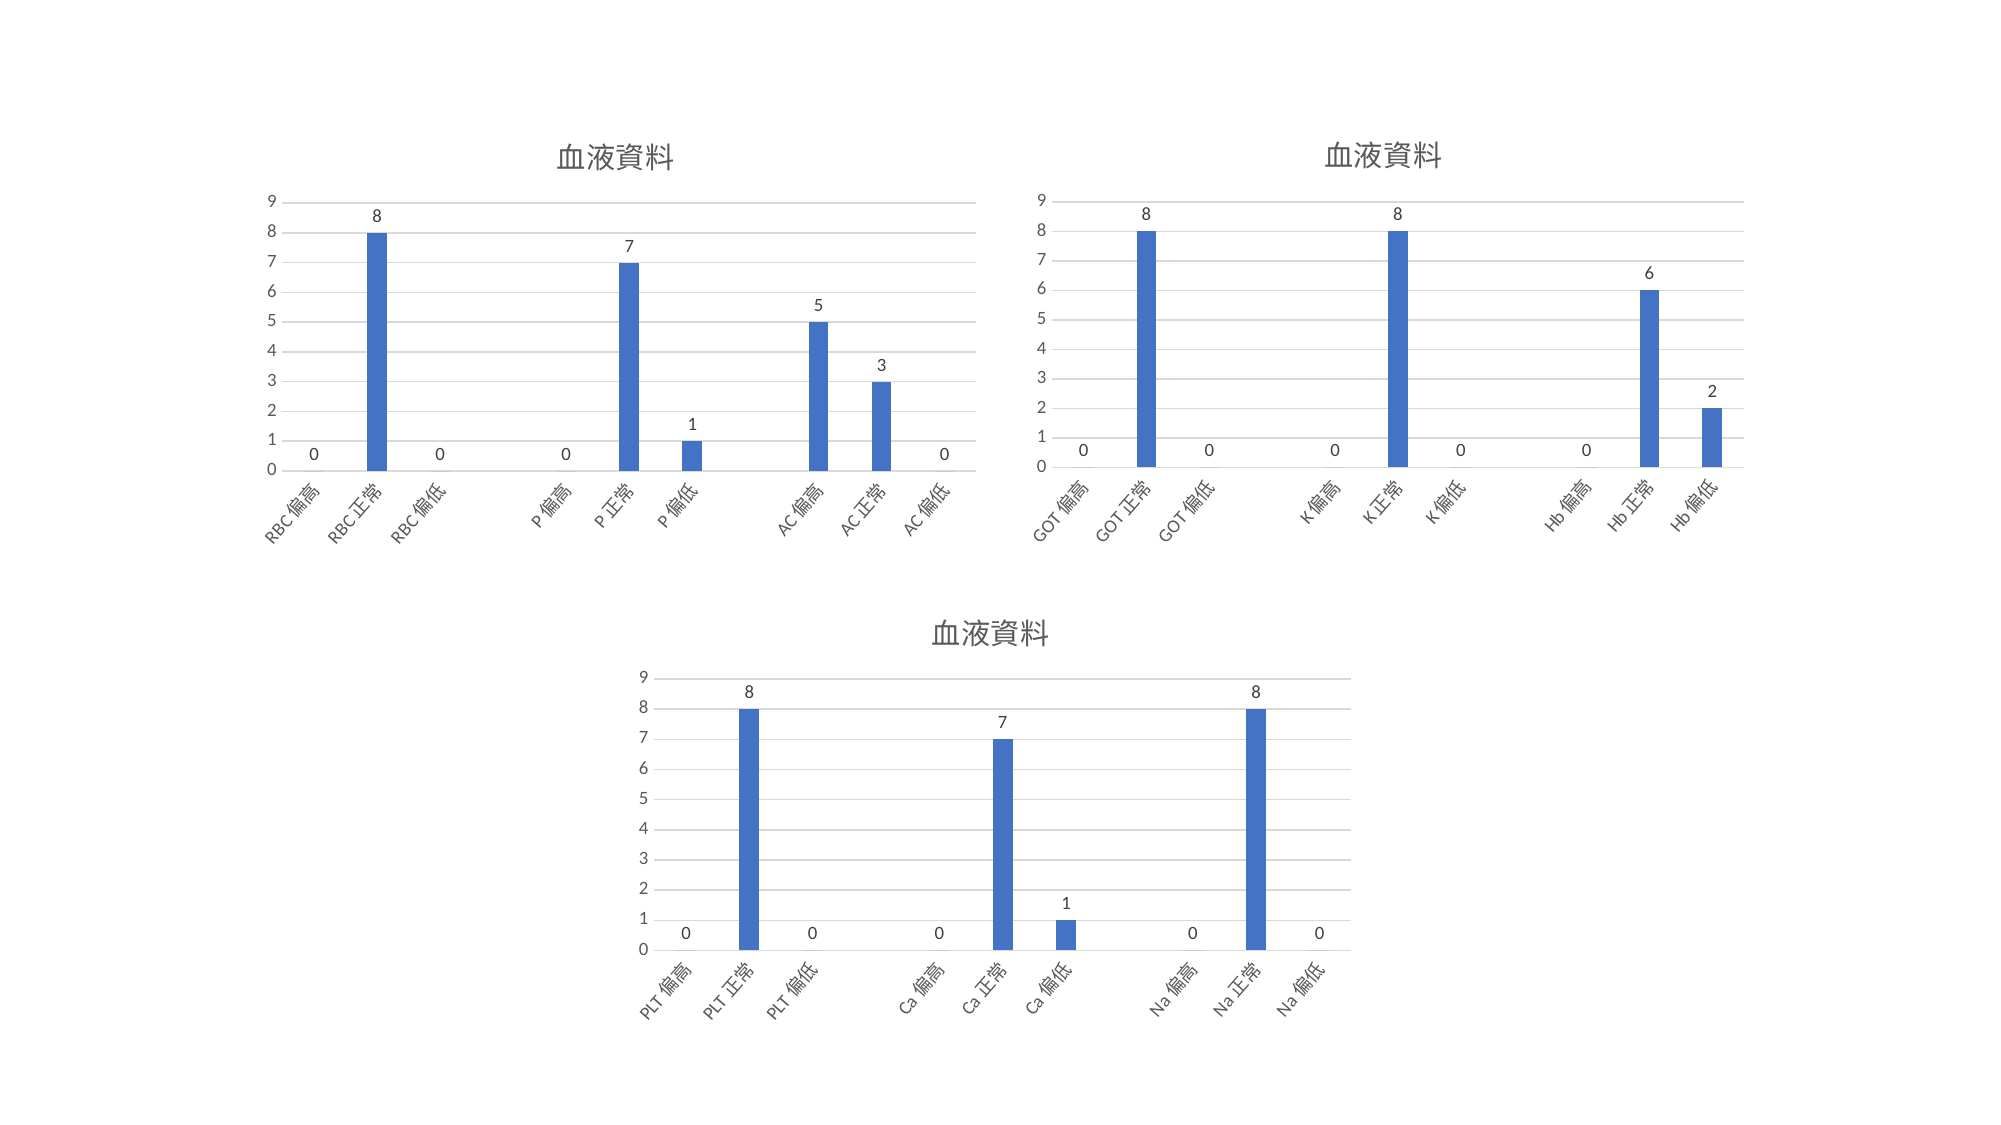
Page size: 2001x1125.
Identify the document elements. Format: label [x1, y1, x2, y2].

chart [241, 108, 992, 559]
chart [1008, 106, 1759, 557]
chart [616, 583, 1367, 1034]
